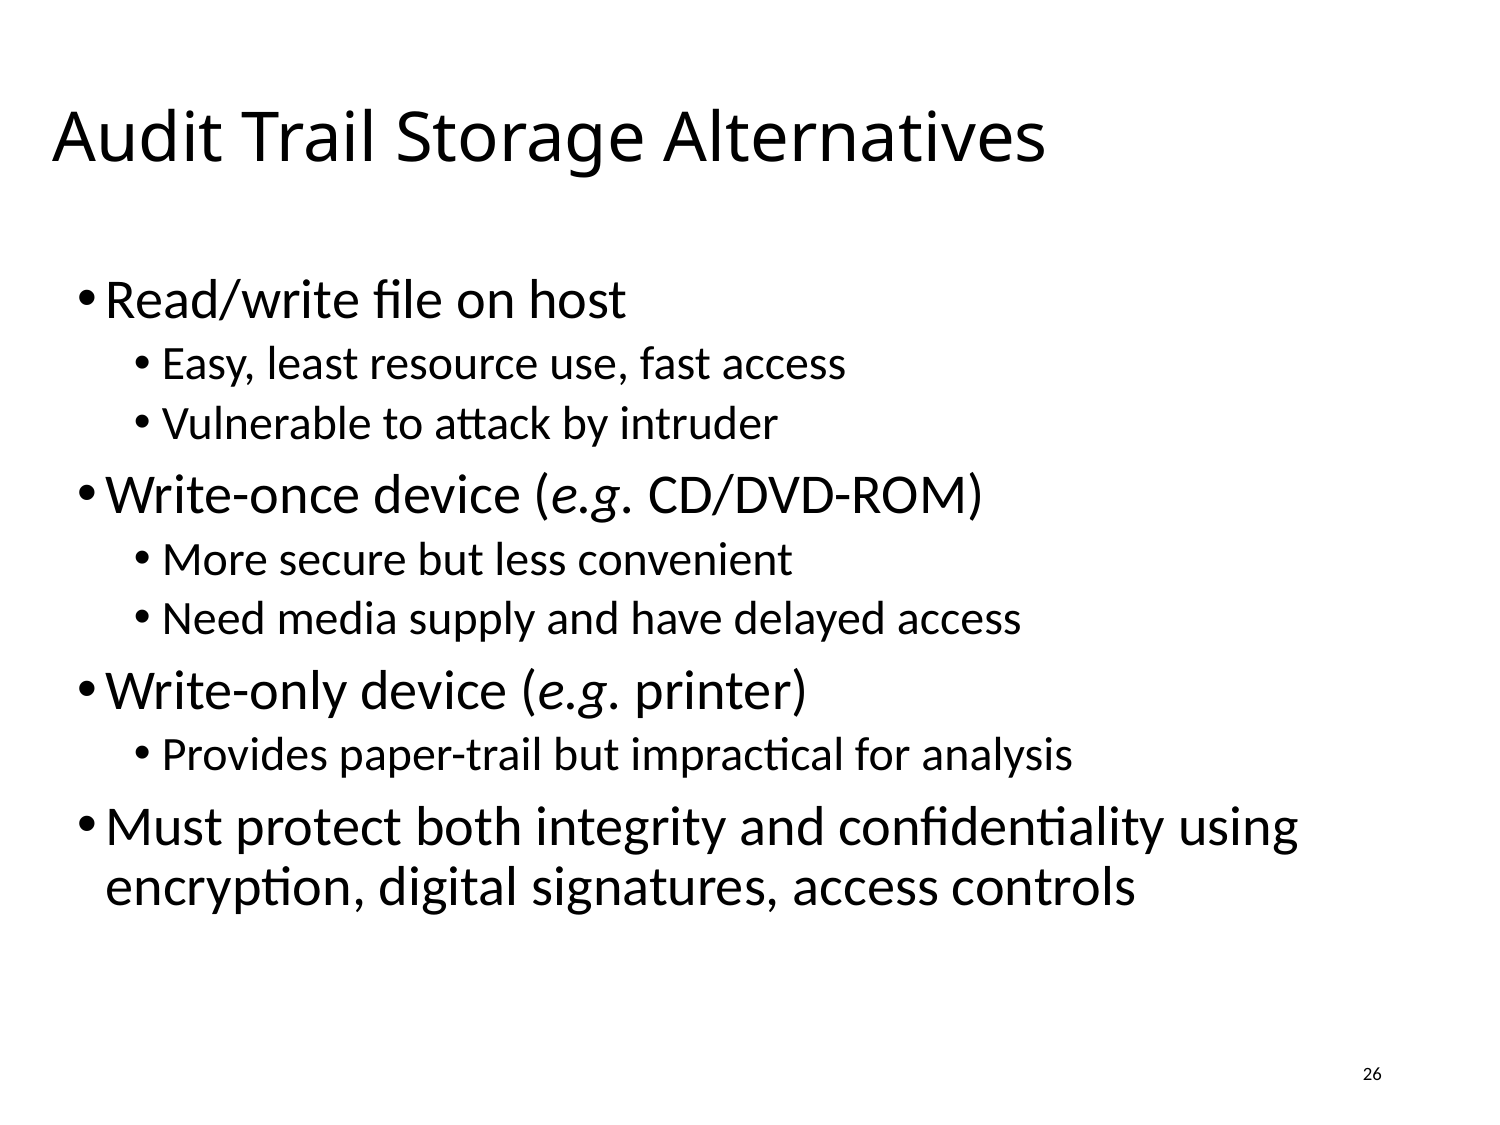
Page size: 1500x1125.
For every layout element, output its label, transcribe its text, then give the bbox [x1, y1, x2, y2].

list Read/write file on host Easy, least resource use, fast access Vulnerable to attack by intruder Write-once device (e.g. CD/DVD-ROM) More secure but less convenient Need media supply and have delayed access Write-only device (e.g. printer) Provides paper-trail but impractical for analysis Must protect both integrity and confidentiality using encryption, digital signatures, access controls [62, 262, 1413, 1050]
slide_number 26 [1059, 1042, 1397, 1103]
title Audit Trail Storage Alternatives [37, 45, 1463, 233]
